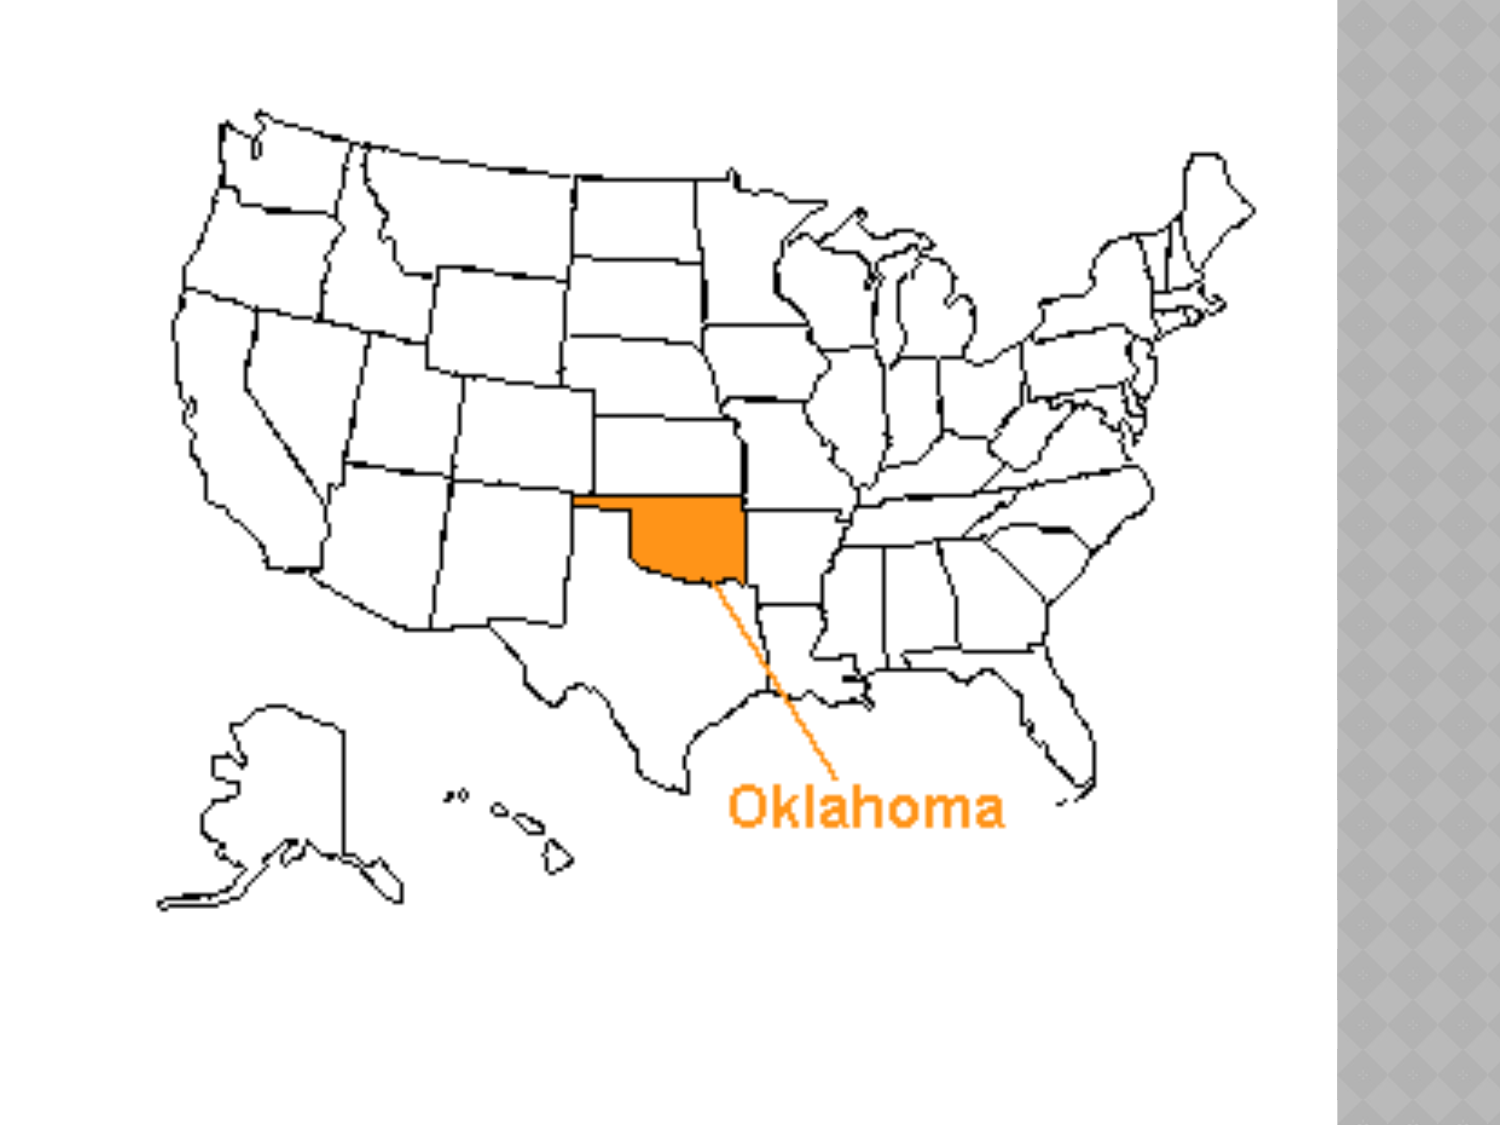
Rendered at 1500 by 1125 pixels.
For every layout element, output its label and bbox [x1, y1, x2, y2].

picture [121, 85, 1276, 938]
